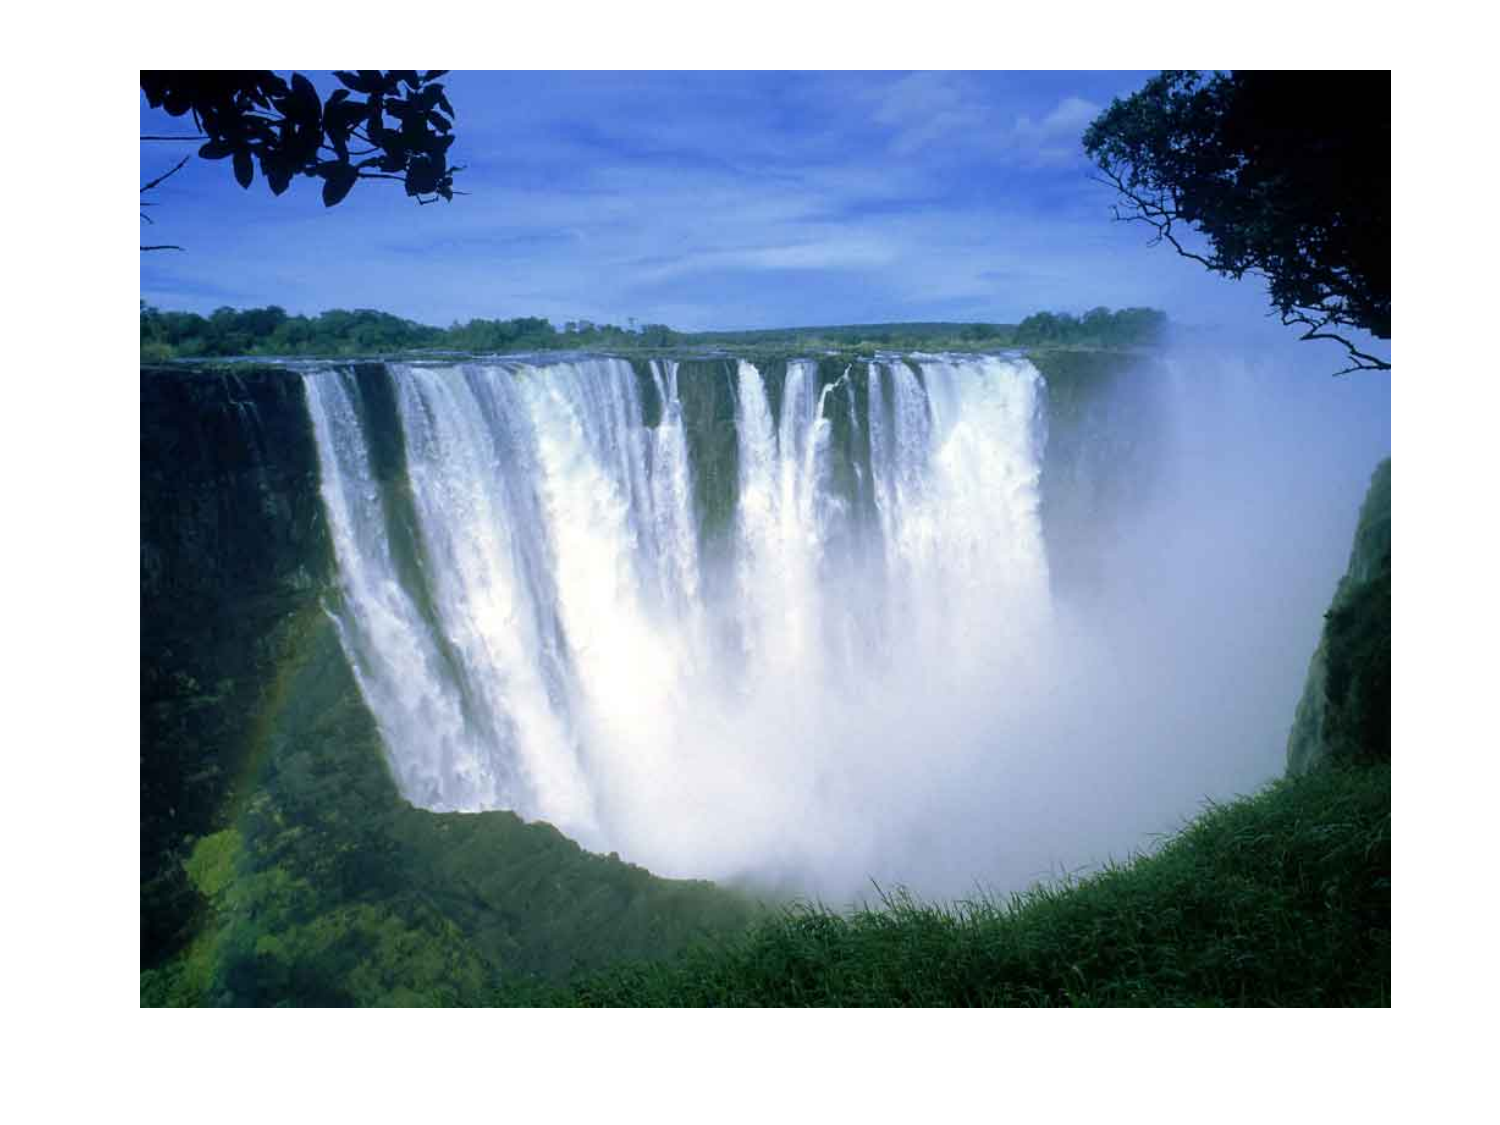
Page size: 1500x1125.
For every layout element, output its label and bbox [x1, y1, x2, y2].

picture [140, 70, 1391, 1009]
